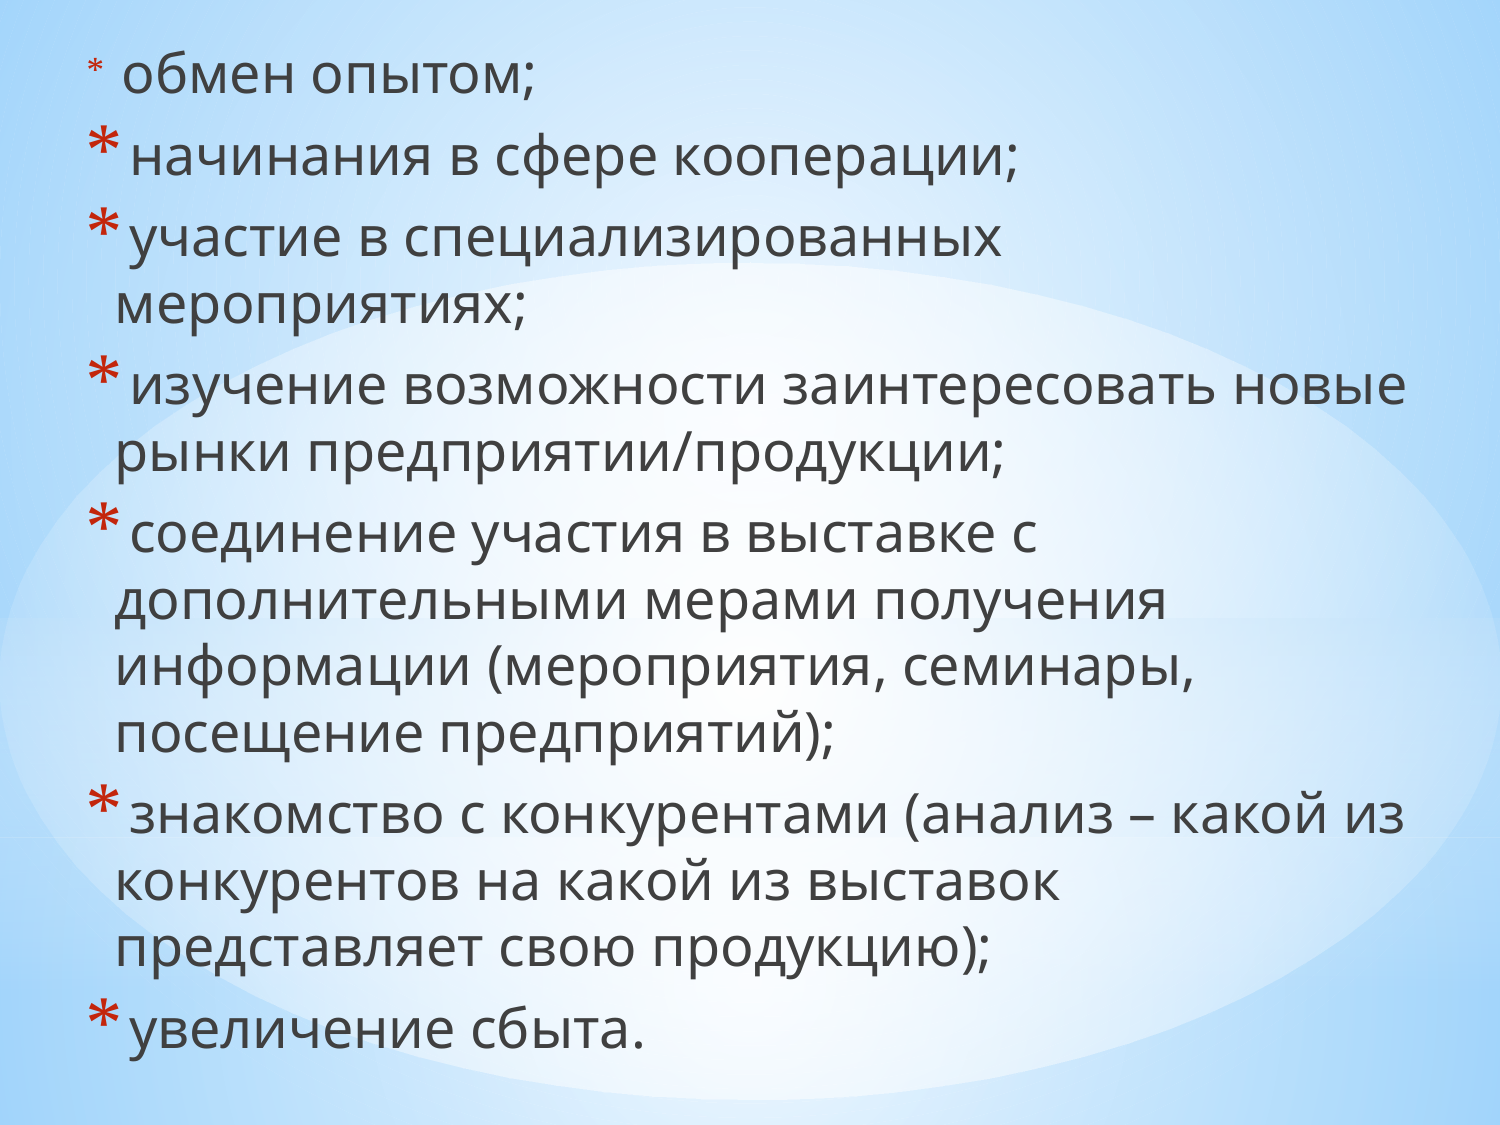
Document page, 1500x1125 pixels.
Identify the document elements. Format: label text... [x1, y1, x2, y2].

list обмен опытом; начинания в сфере кооперации; участие в специализированных мероприятиях; изучение возможности заинтересовать новые рынки предприятии/продукции; соединение участия в выставке с дополнительными мерами получения информации (мероприятия, семинары, посещение предприятий); знакомство с конкурентами (анализ – какой из конкурентов на какой из выставок представляет свою продукцию); увеличение сбыта. [64, 30, 1424, 1083]
